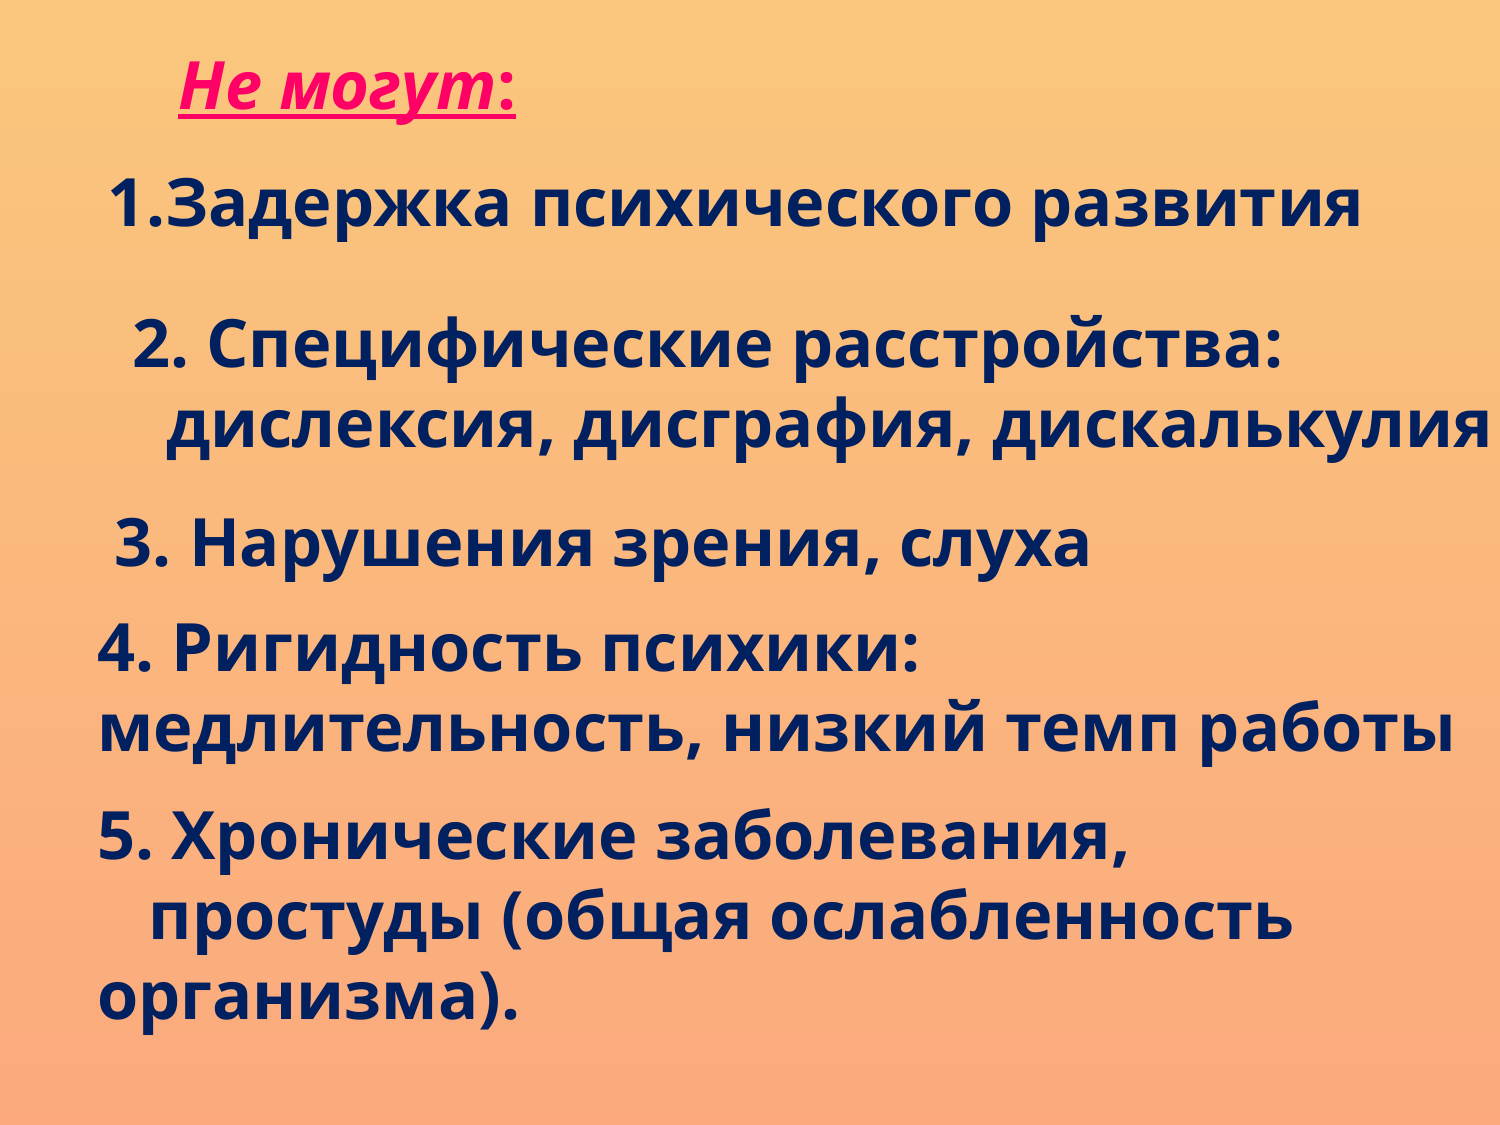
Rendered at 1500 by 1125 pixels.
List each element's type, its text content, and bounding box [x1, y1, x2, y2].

text_box 3. Нарушения зрения, слуха [99, 492, 1110, 588]
text_box Не могут: [163, 35, 532, 130]
text_box 2. Специфические расстройства: дислексия, дисграфия, дискалькулия [117, 292, 1500, 468]
text_box 5. Хронические заболевания, простуды (общая ослабленность организма). [82, 785, 1500, 1040]
text_box 1.Задержка психического развития [92, 152, 1381, 248]
text_box 4. Ригидность психики: медлительность, низкий темп работы [82, 597, 1500, 773]
